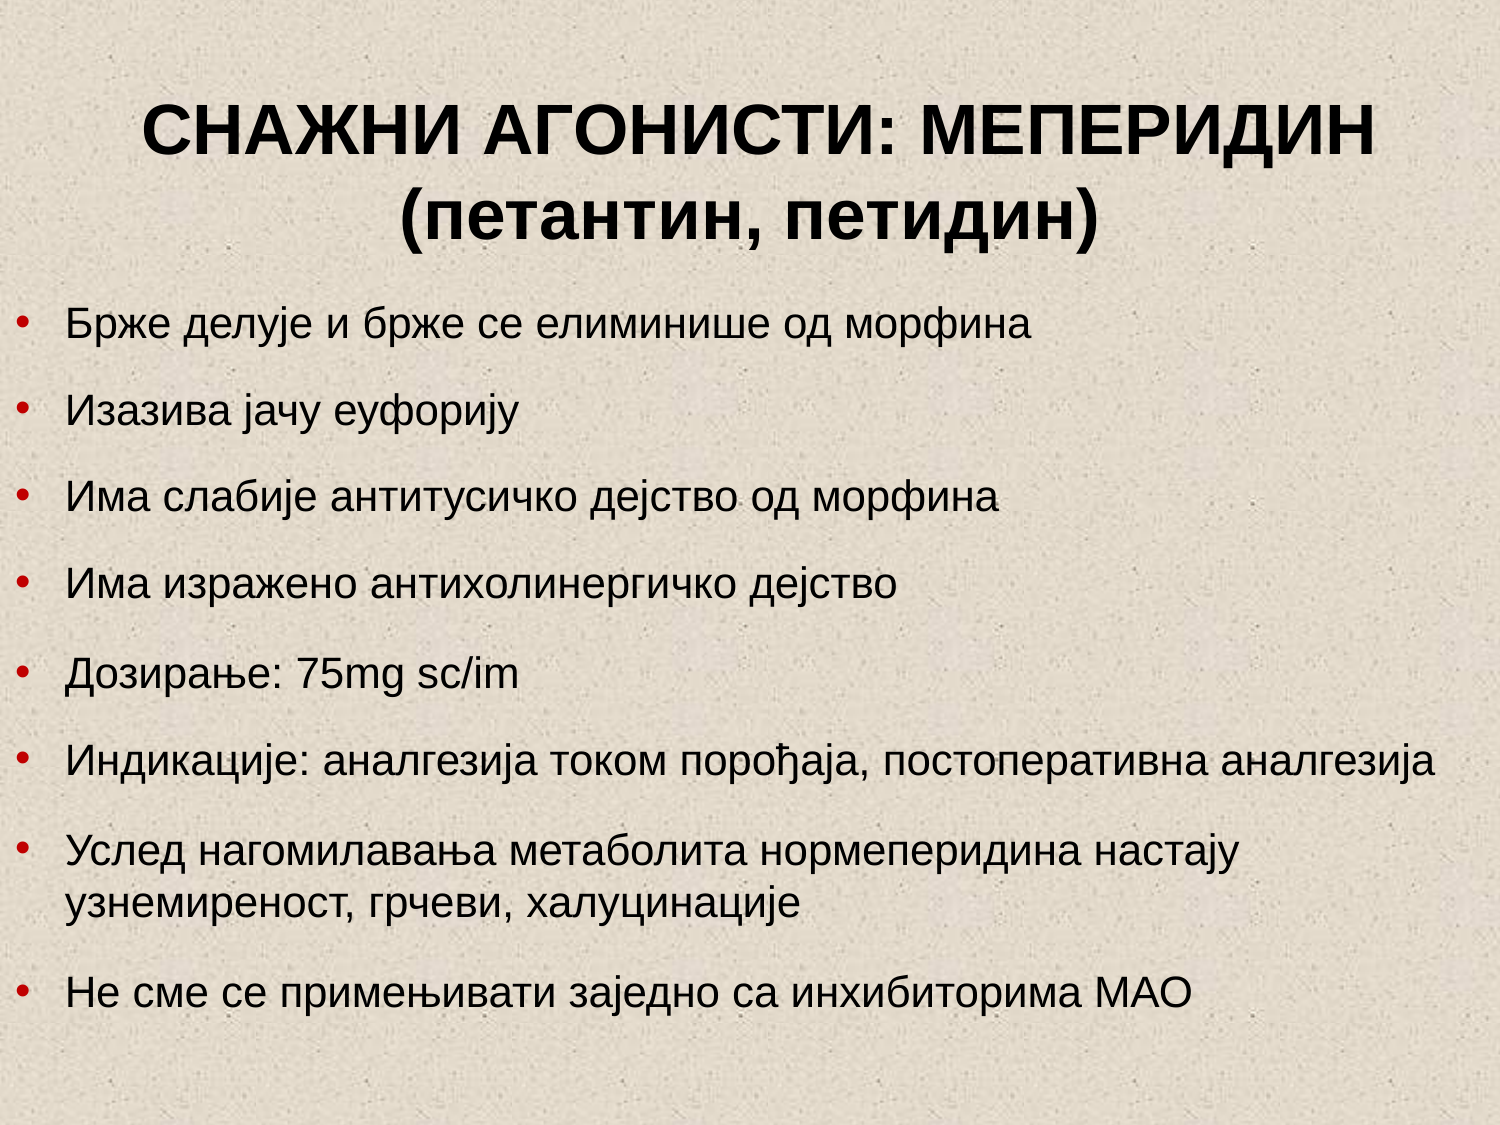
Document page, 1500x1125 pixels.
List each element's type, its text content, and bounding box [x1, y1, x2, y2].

picture [0, 0, 1500, 287]
title СНАЖНИ АГОНИСТИ: МЕПЕРИДИН (петантин, петидин) [75, 75, 1425, 263]
list Брже делује и брже се елиминише од морфина Изазива јачу еуфорију Има слабије антитусичко дејство од морфина Има изражено антихолинергичко дејство Дозирање: 75mg sc/im Индикације: аналгезија током порођаја, постоперативна аналгезија Услед нагомилавања метаболита нормеперидина настају узнемиреност, грчеви, халуцинације Не сме се примењивати заједно са инхибиторима МАО [0, 287, 1500, 1125]
